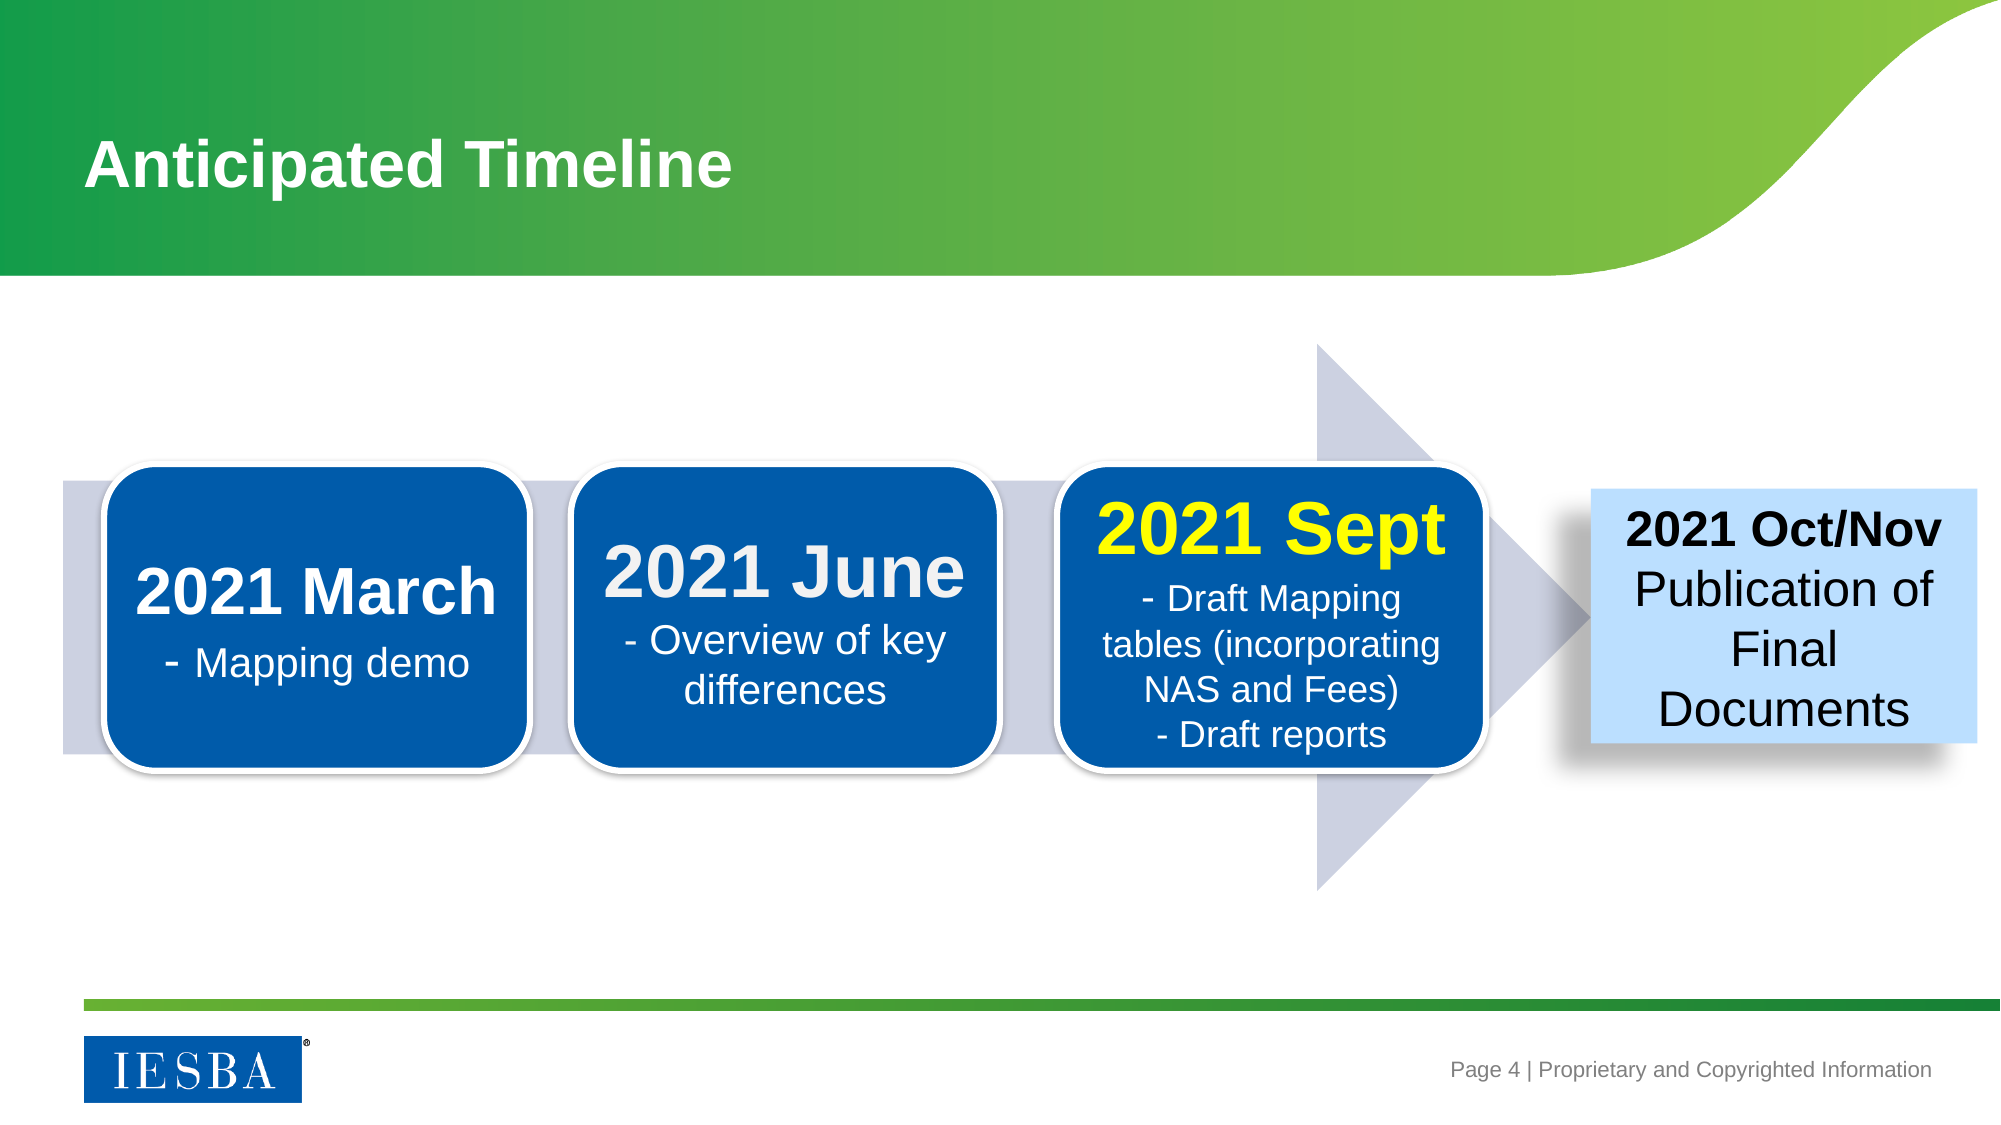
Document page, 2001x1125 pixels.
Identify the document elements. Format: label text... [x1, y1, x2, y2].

title Anticipated Timeline [83, 116, 1734, 205]
picture [0, 0, 2000, 276]
picture [84, 1036, 310, 1103]
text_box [62, 343, 1591, 892]
text_box 2021 Oct/Nov Publication of Final Documents [1596, 487, 1979, 745]
